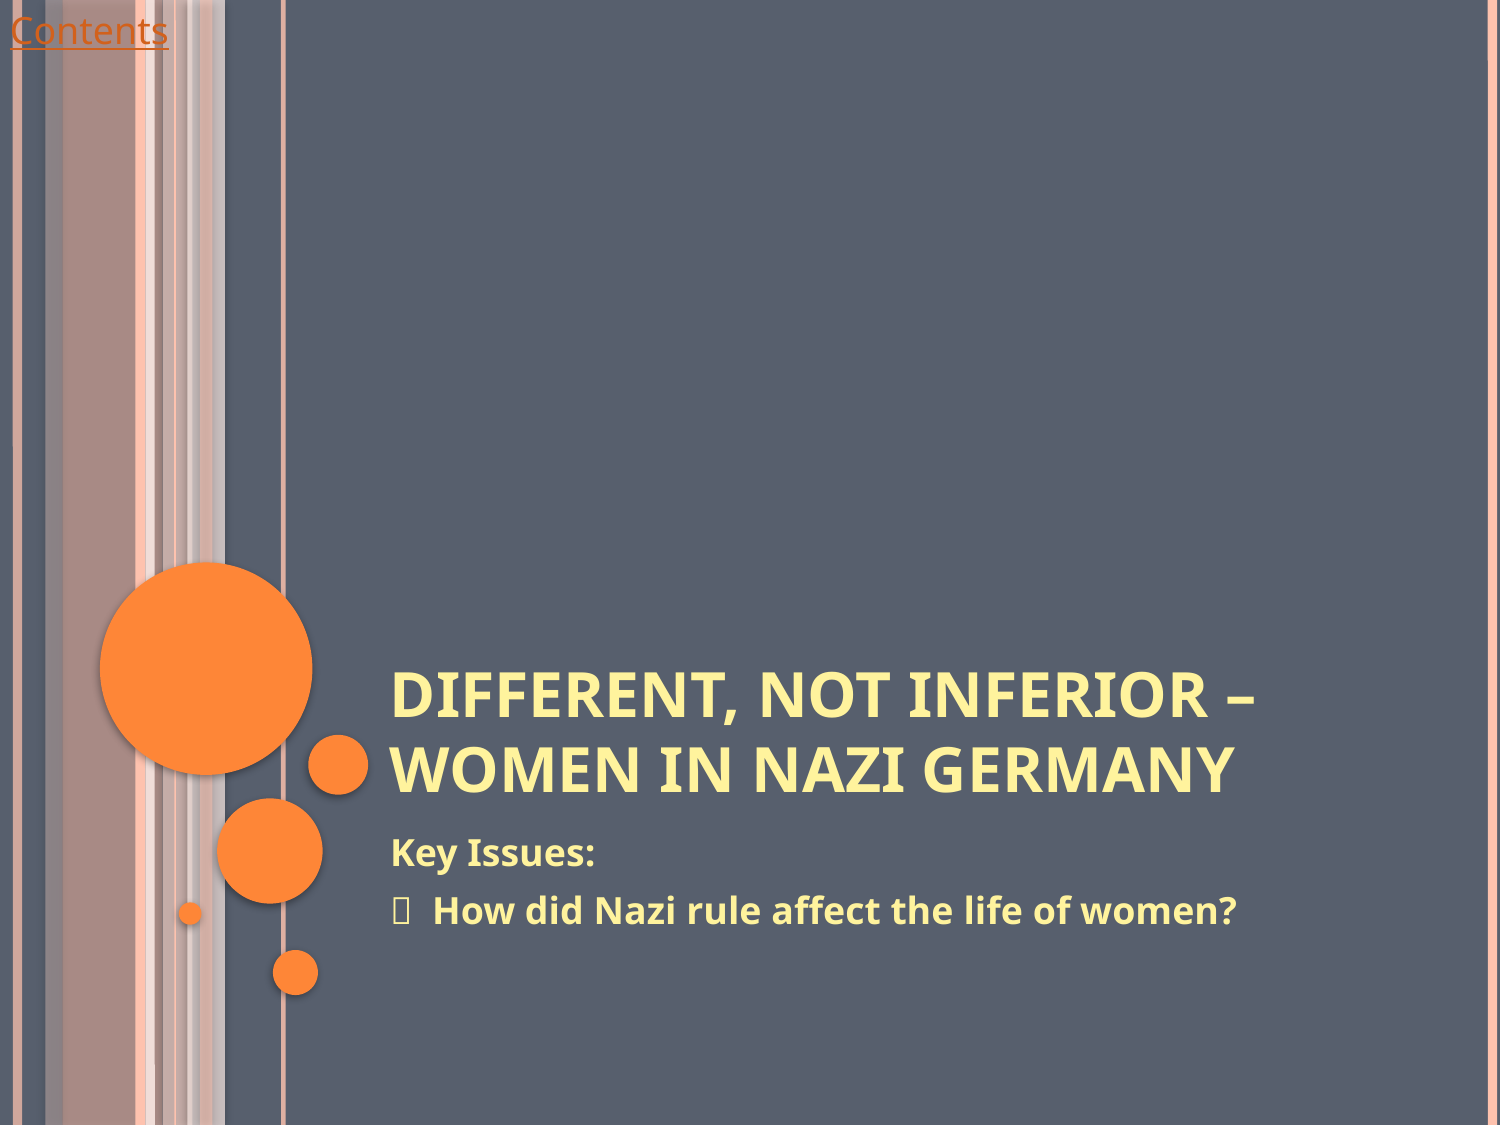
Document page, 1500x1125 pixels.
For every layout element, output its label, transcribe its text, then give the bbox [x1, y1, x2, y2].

list Key Issues:  How did Nazi rule affect the life of women? [374, 821, 1388, 1048]
title Different, not Inferior – Women in Nazi Germany [375, 474, 1388, 812]
